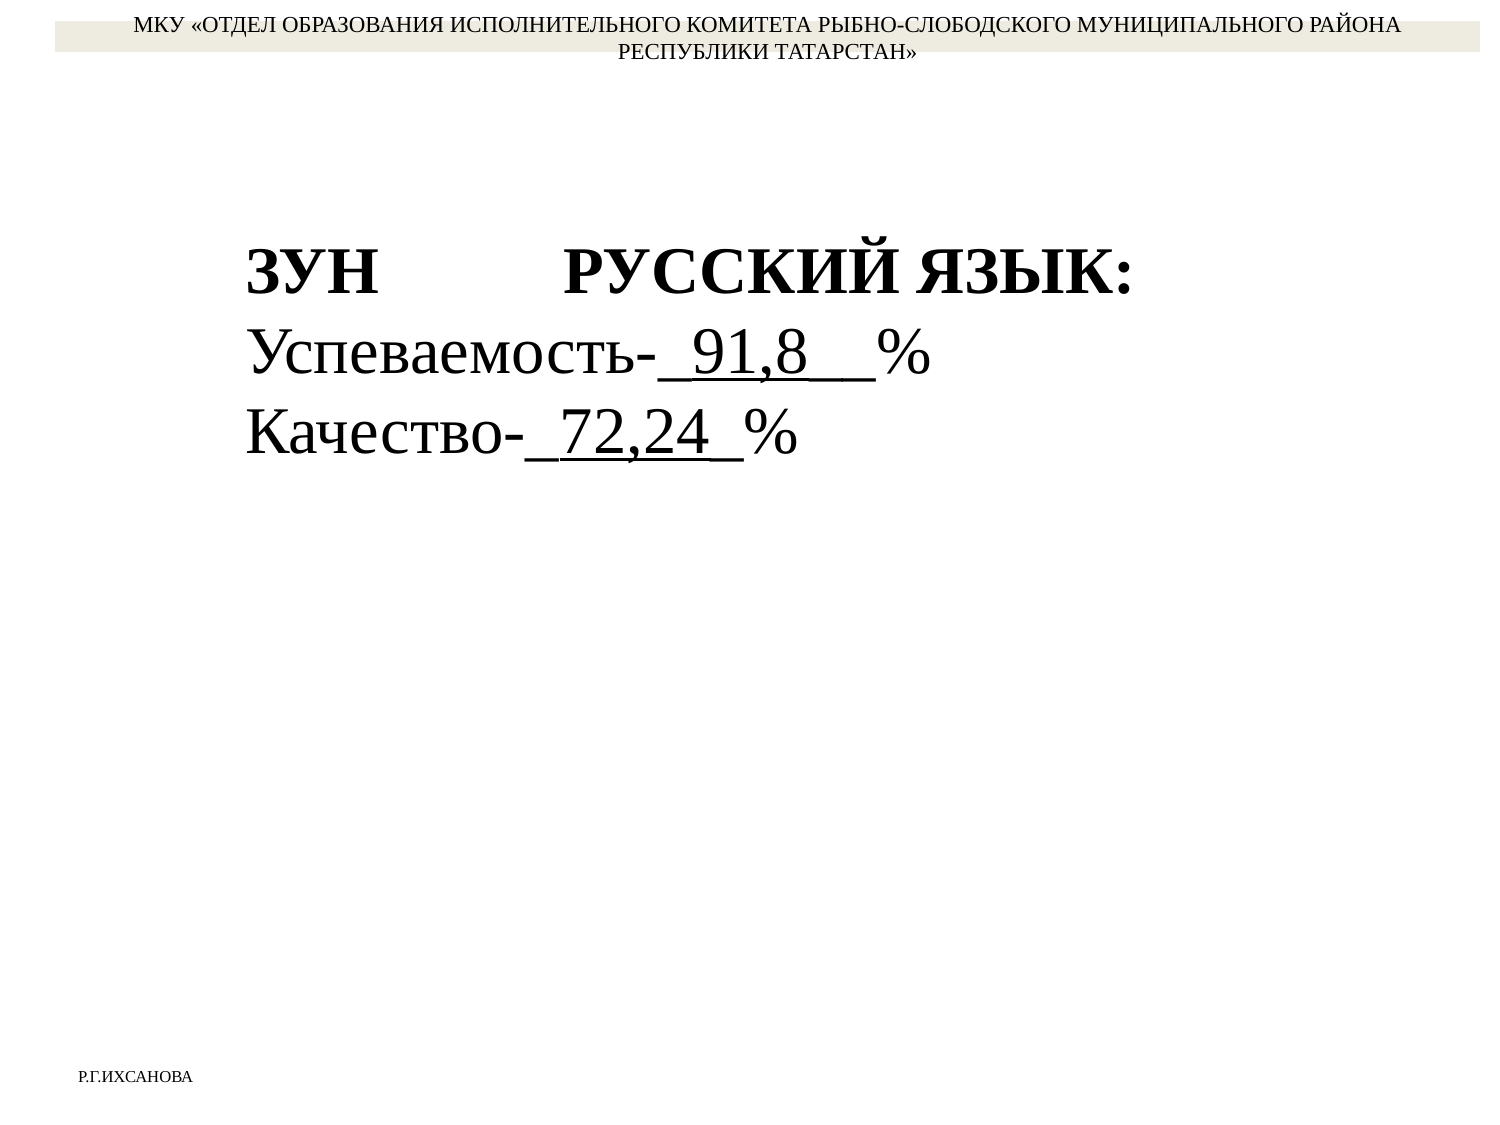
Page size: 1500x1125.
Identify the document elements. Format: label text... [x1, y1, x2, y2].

text_box МКУ «ОТДЕЛ ОБРАЗОВАНИЯ ИСПОЛНИТЕЛЬНОГО КОМИТЕТА РЫБНО-СЛОБОДСКОГО МУНИЦИПАЛЬНОГО РАЙОНА РЕСПУБЛИКИ ТАТАРСТАН» [51, 17, 1484, 57]
text_box ЗУН РУССКИЙ ЯЗЫК: Успеваемость-_91,8__% Качество-_72,24_% [230, 219, 1294, 475]
text_box Р.Г.ИХСАНОВА [16, 1045, 256, 1108]
